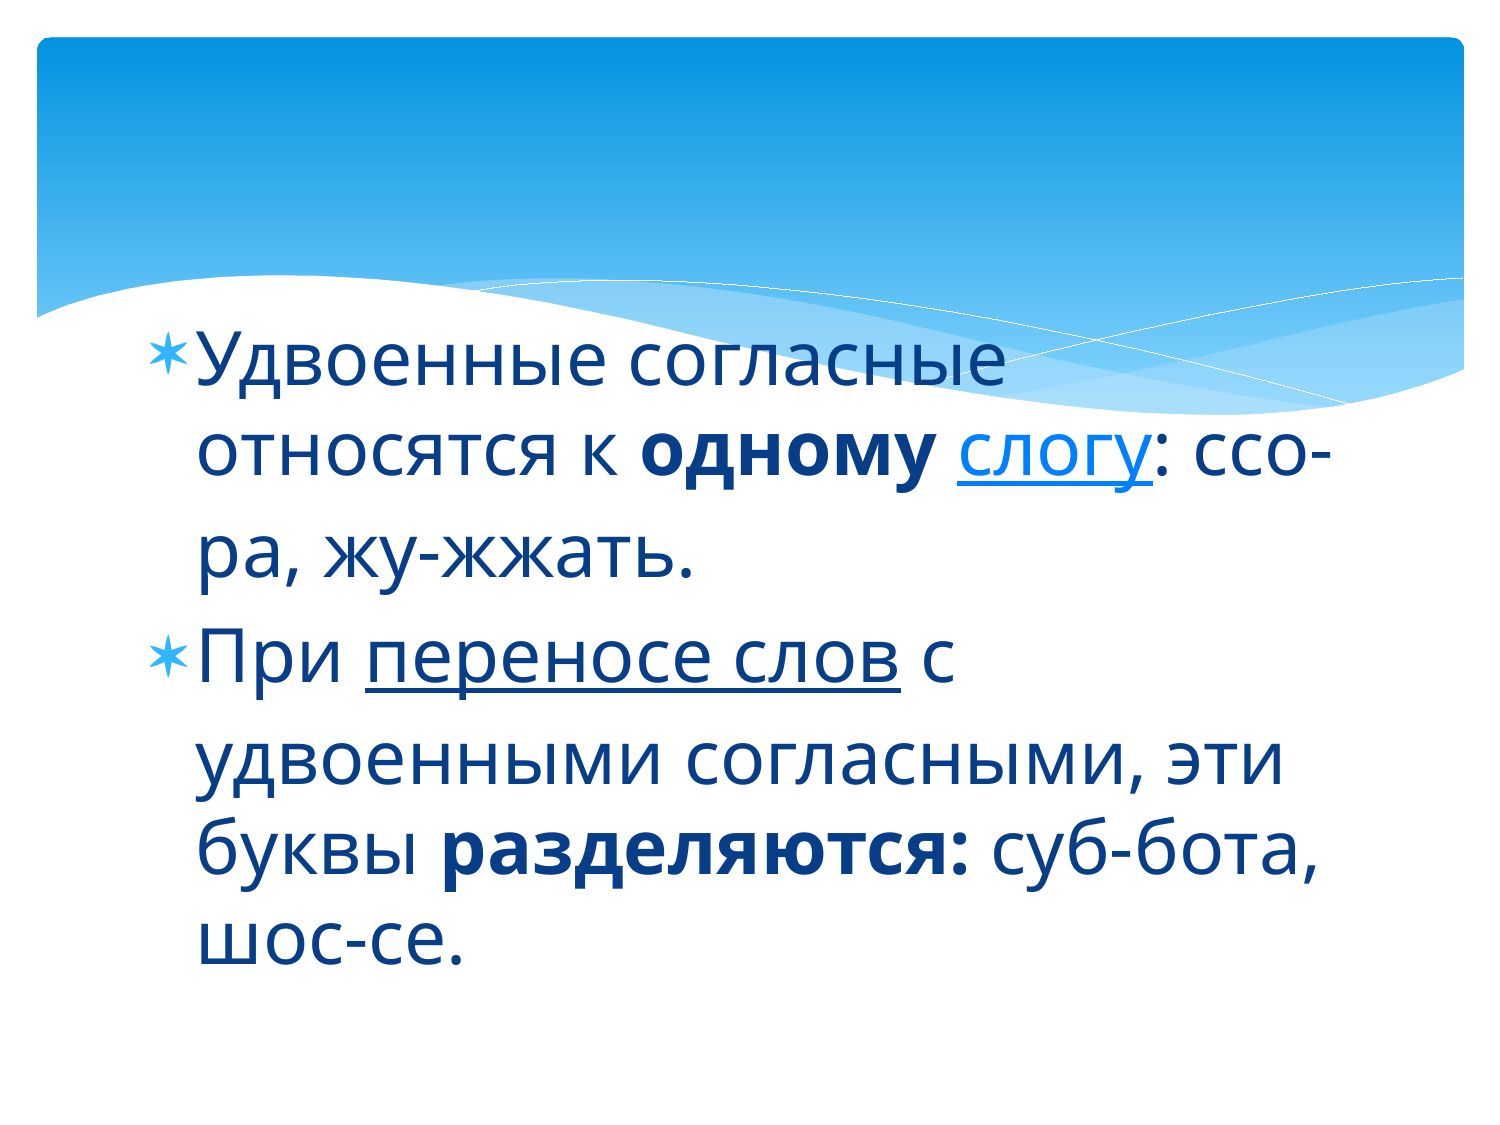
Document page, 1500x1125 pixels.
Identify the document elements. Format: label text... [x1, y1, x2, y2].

list Удвоенные согласные относятся к одному слогу: ссо-ра, жу-жжать. При переносе слов с удвоенными согласными, эти буквы разделяются: суб-бота, шос-се. [135, 302, 1359, 1005]
